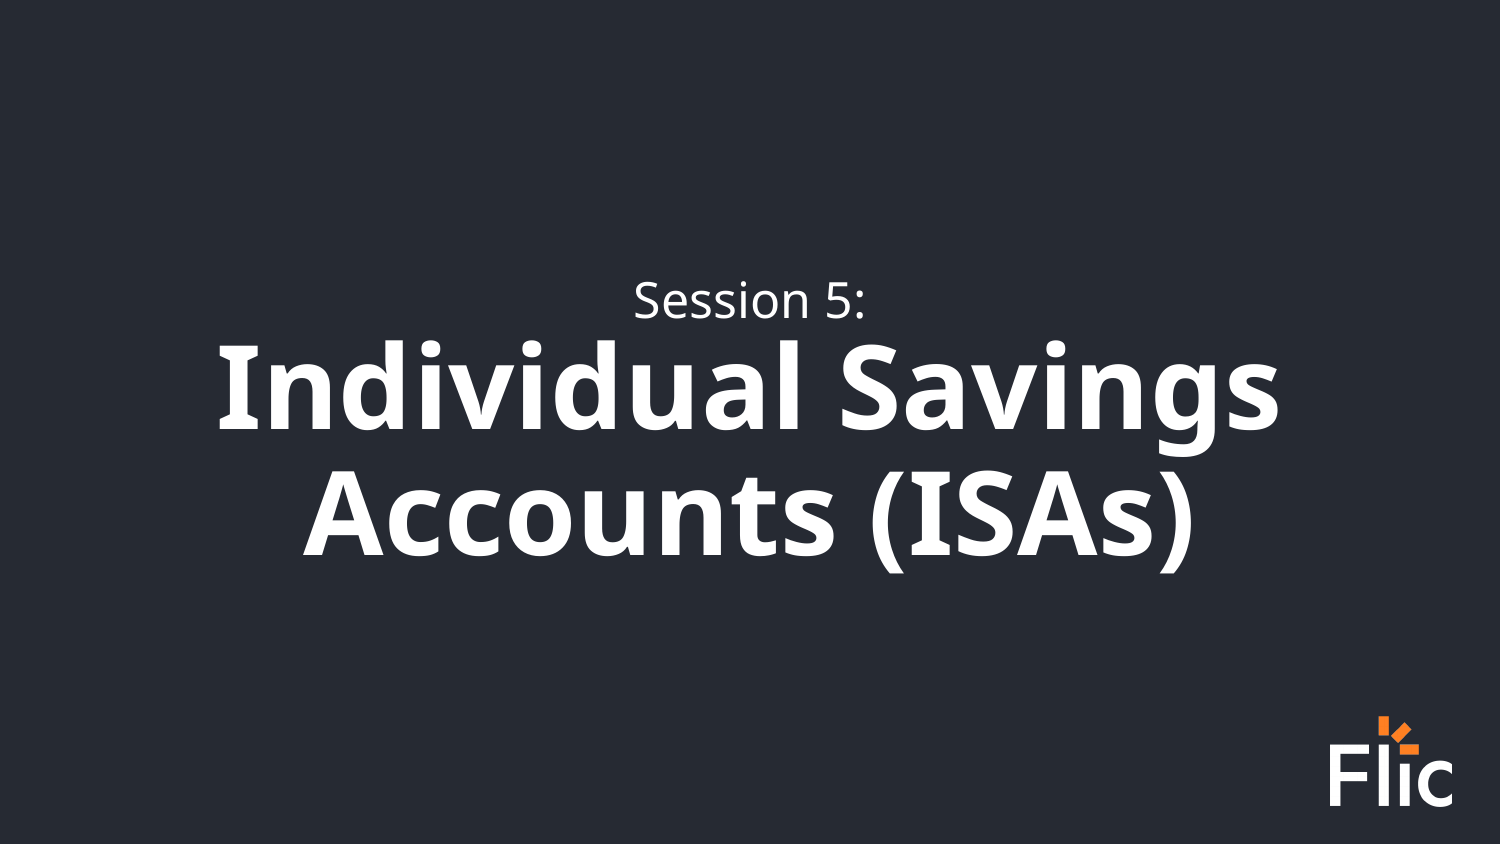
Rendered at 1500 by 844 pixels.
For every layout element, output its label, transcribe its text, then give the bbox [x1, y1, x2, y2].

picture [1330, 716, 1452, 807]
text_box Session 5: Individual Savings Accounts (ISAs) [0, 244, 1500, 596]
